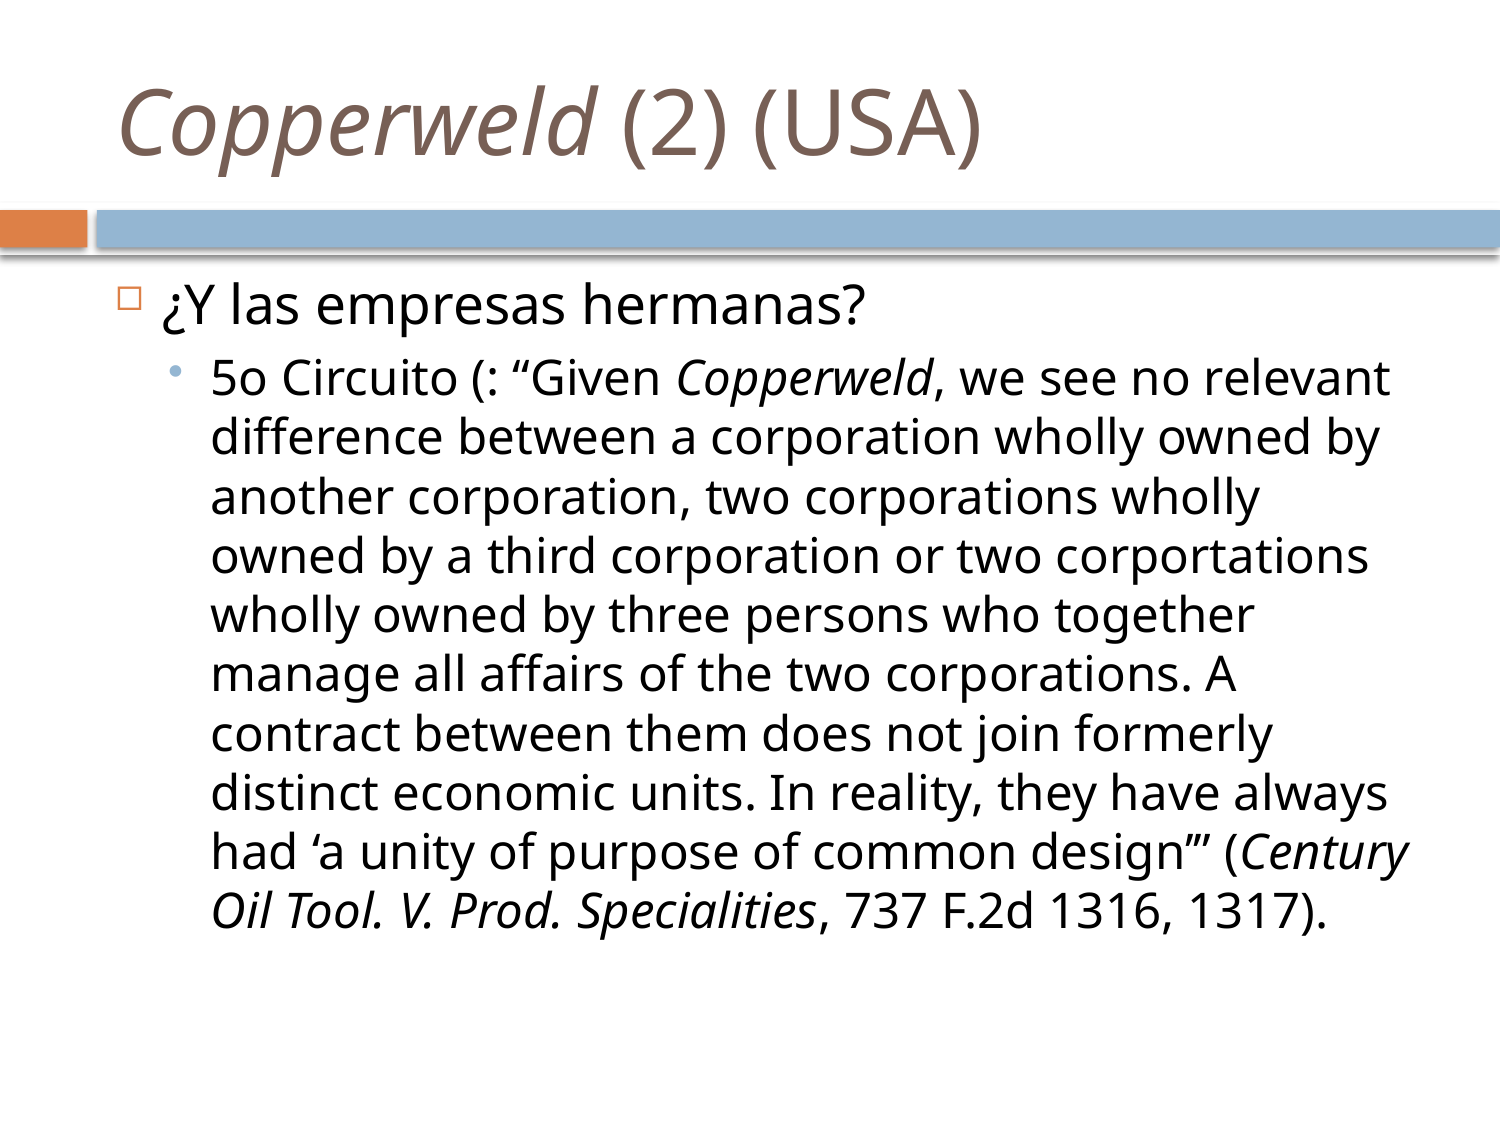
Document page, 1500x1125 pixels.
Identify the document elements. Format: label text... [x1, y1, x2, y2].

title Copperweld (2) (USA) [100, 37, 1438, 200]
list ¿Y las empresas hermanas? 5o Circuito (: “Given Copperweld, we see no relevant difference between a corporation wholly owned by another corporation, two corporations wholly owned by a third corporation or two corportations wholly owned by three persons who together manage all affairs of the two corporations. A contract between them does not join formerly distinct economic units. In reality, they have always had ‘a unity of purpose of common design’” (Century Oil Tool. V. Prod. Specialities, 737 F.2d 1316, 1317). [100, 262, 1438, 1000]
